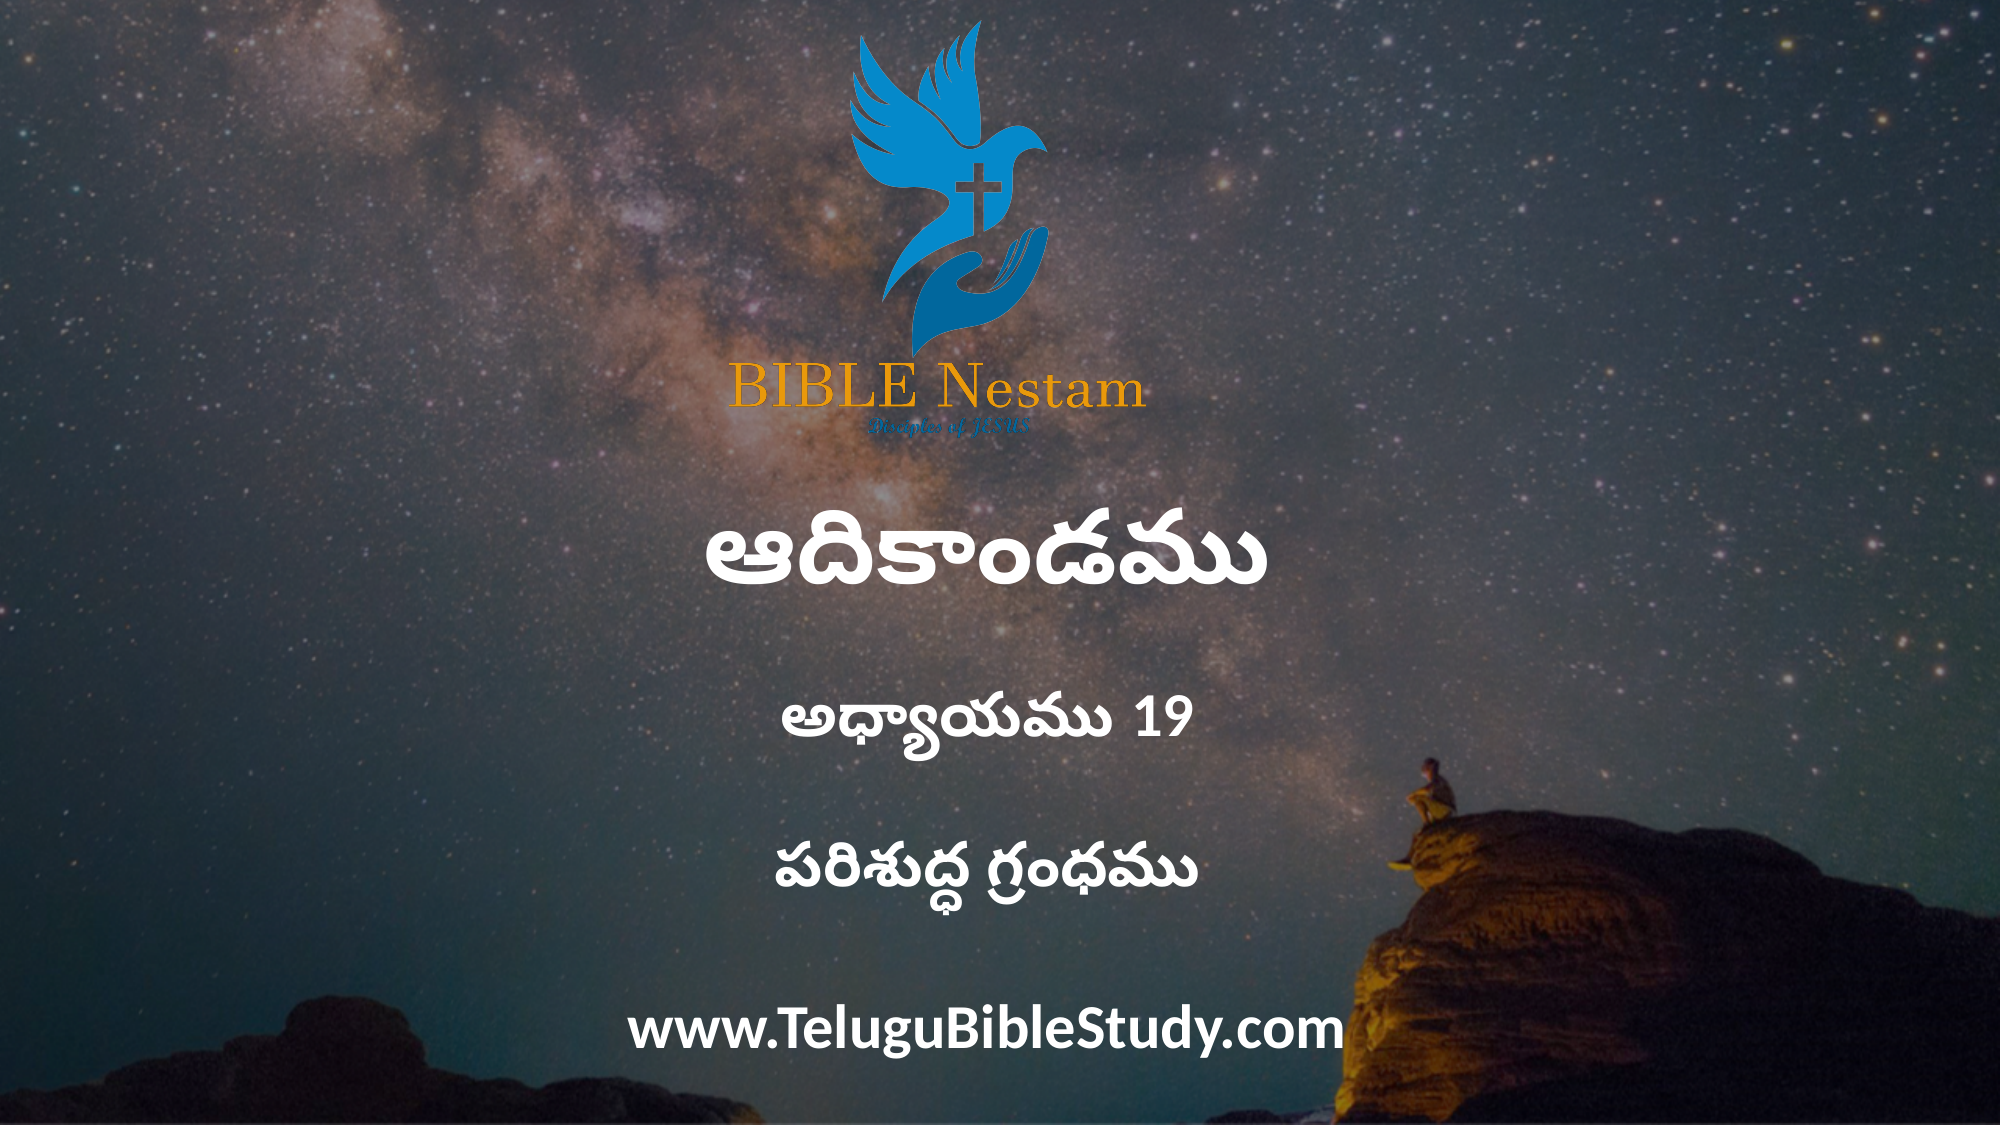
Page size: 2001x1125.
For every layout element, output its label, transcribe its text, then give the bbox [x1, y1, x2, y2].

picture [0, 0, 2000, 1125]
subtitle అధ్యాయము 19 పరిశుద్ధ గ్రంధము www.TeluguBibleStudy.com [50, 666, 1925, 1084]
title ఆదికాండము [50, 437, 1925, 646]
